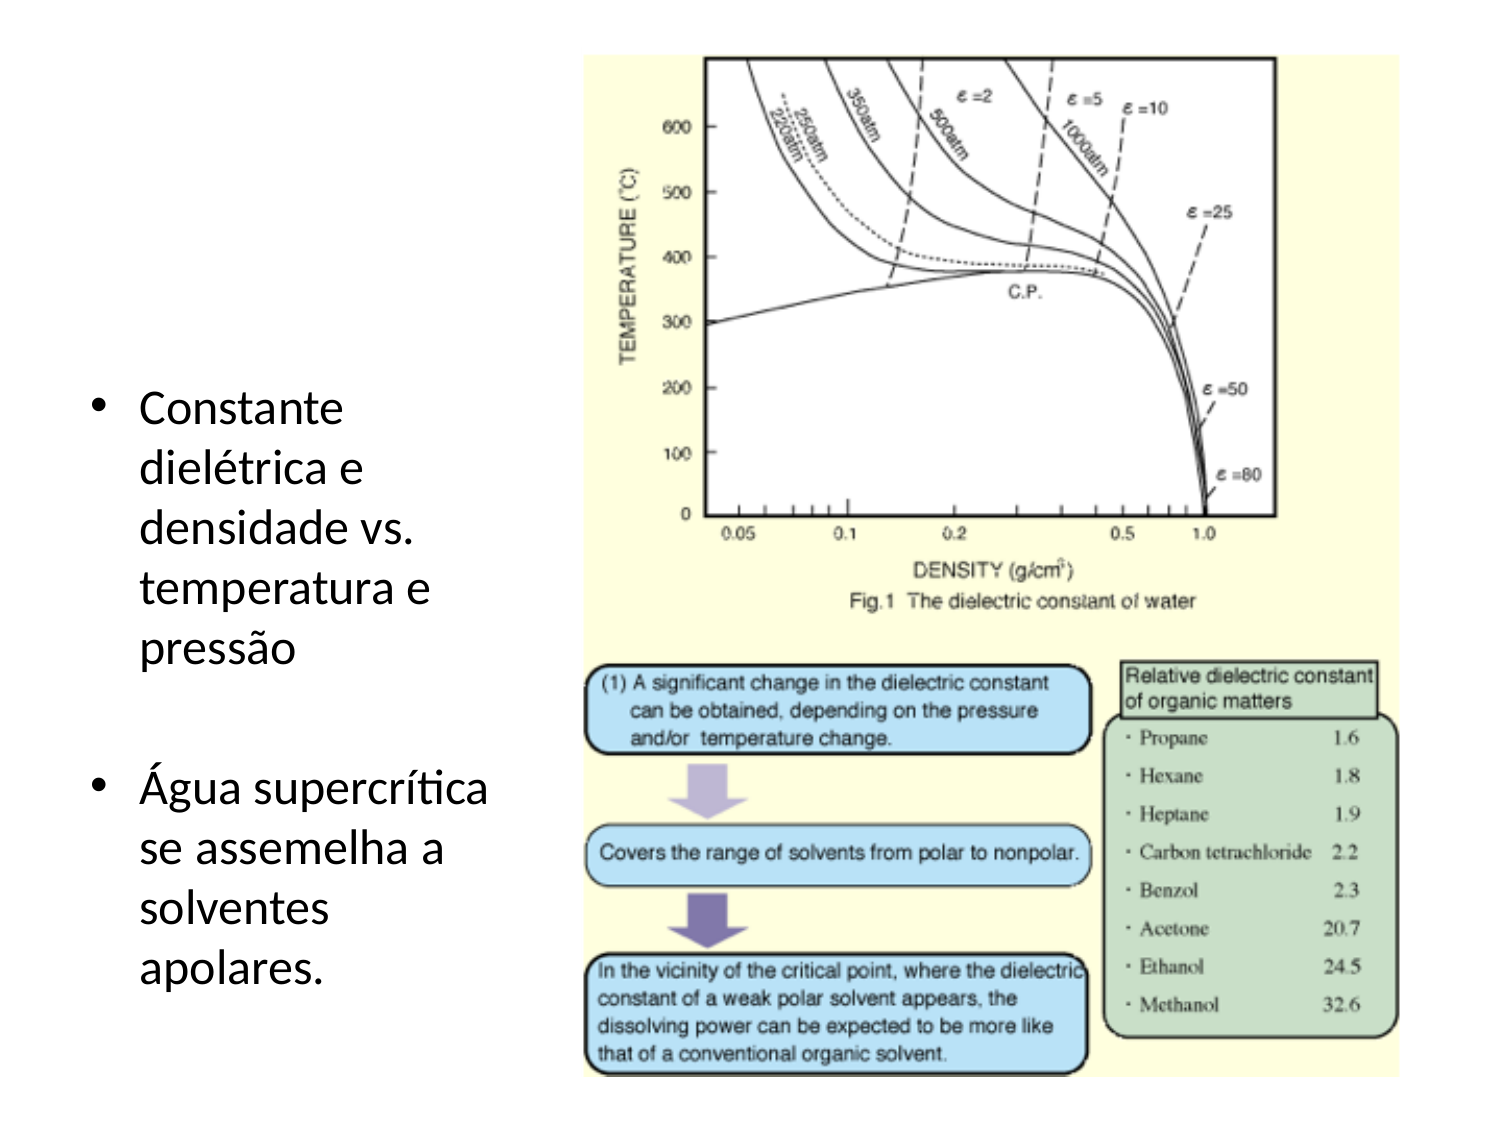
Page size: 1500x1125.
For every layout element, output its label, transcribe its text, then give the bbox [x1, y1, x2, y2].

list Constante dielétrica e densidade vs. temperatura e pressão Água supercrítica se assemelha a solventes apolares. [75, 366, 517, 1005]
picture [579, 47, 1404, 1078]
